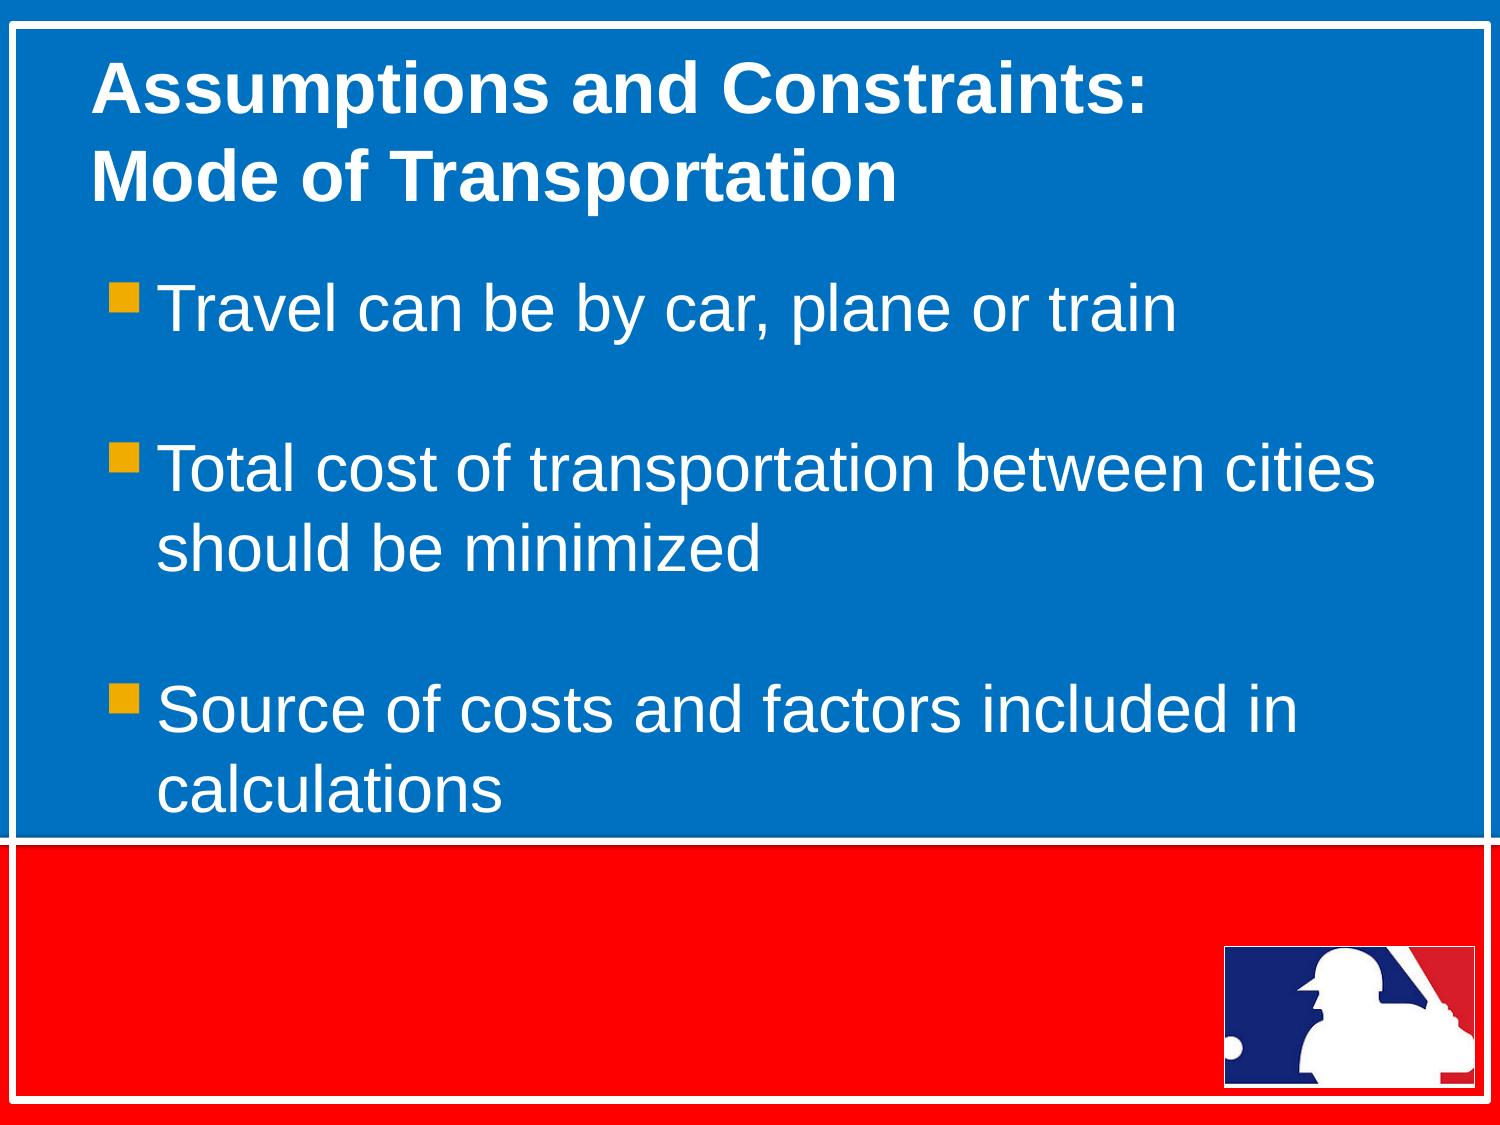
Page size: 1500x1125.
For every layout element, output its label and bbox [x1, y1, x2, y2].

text_box [9, 21, 1491, 1104]
